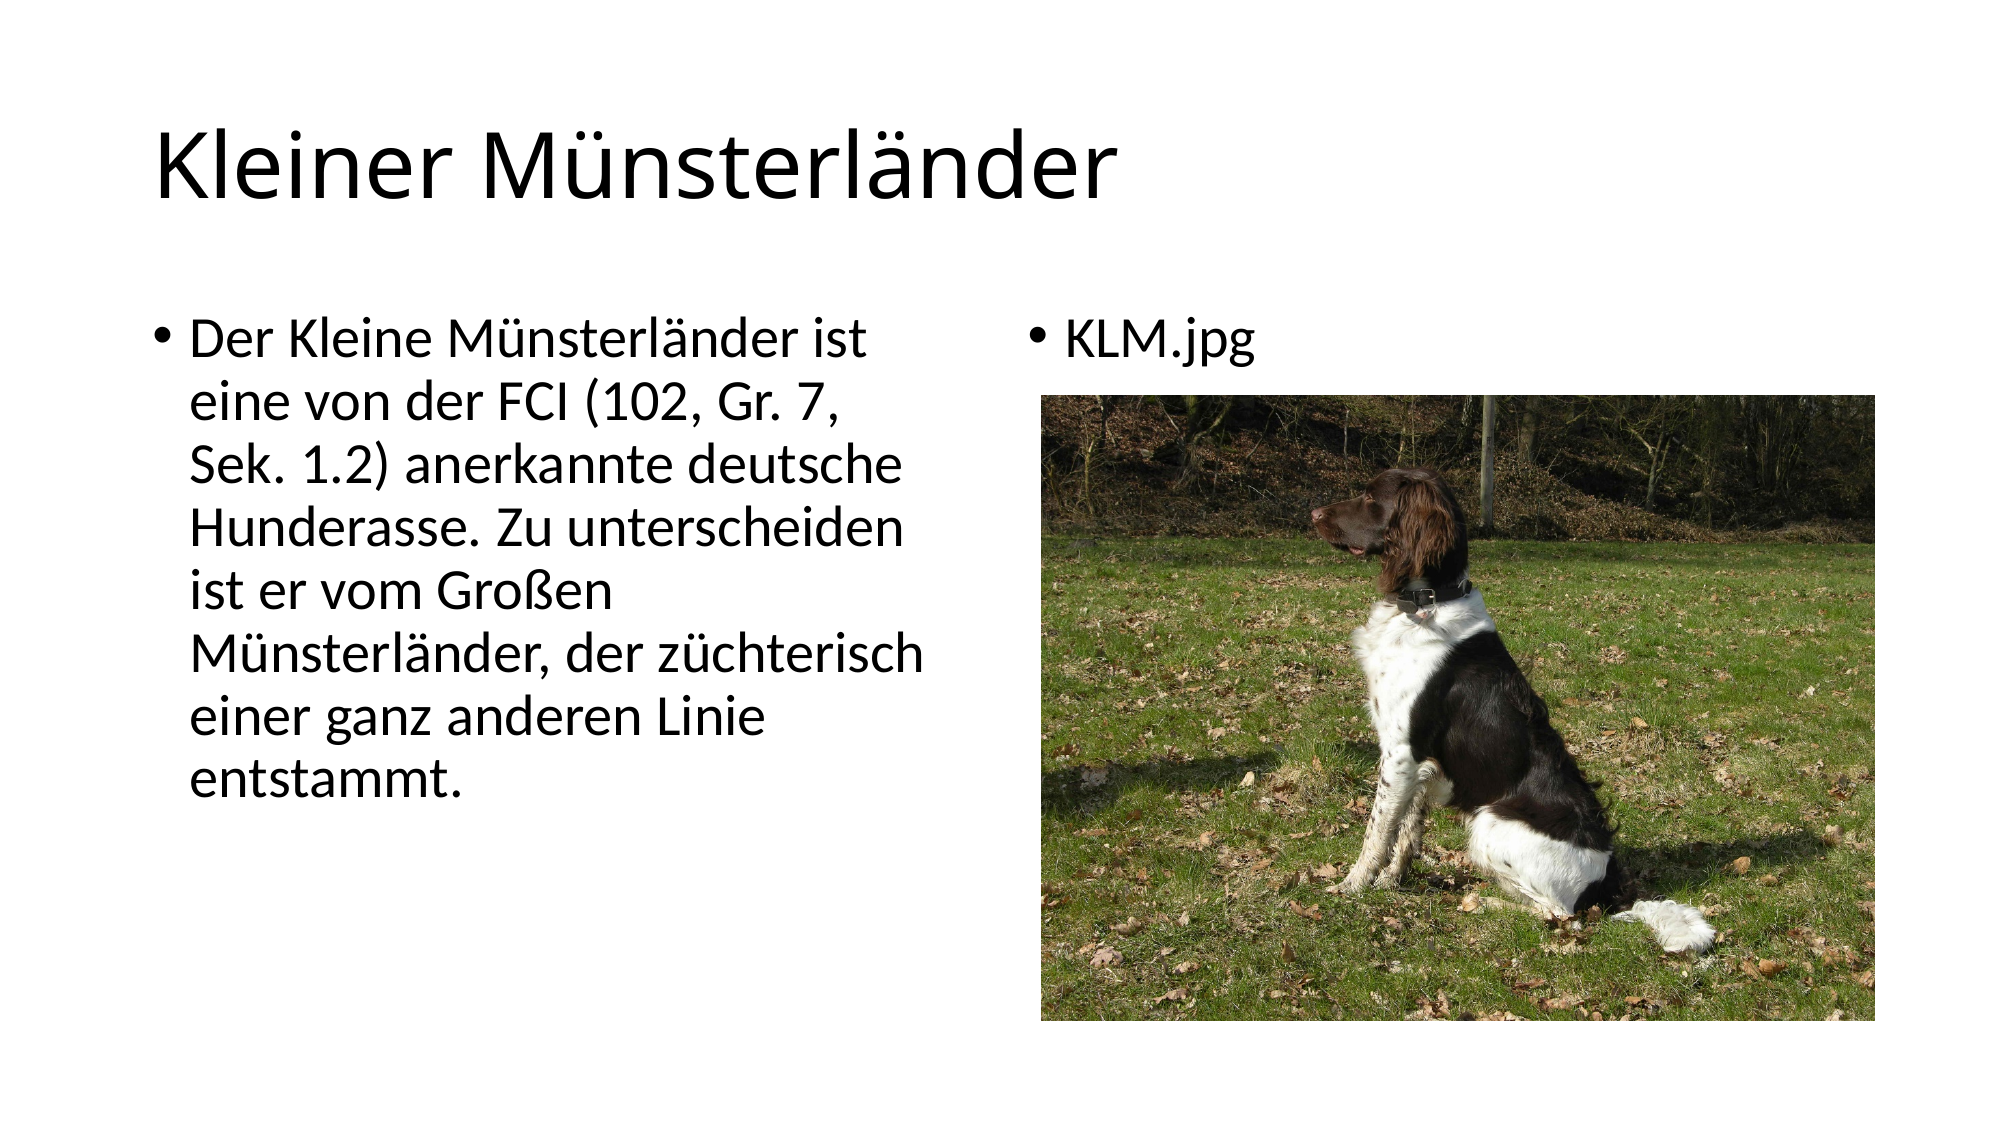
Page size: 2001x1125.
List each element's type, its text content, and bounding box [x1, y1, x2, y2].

title Kleiner Münsterländer [137, 59, 1863, 278]
list Der Kleine Münsterländer ist eine von der FCI (102, Gr. 7, Sek. 1.2) anerkannte deutsche Hunderasse. Zu unterscheiden ist er vom Großen Münsterländer, der züchterisch einer ganz anderen Linie entstammt. [137, 299, 988, 1014]
list KLM.jpg [1012, 299, 1863, 1014]
picture [1041, 395, 1875, 1021]
